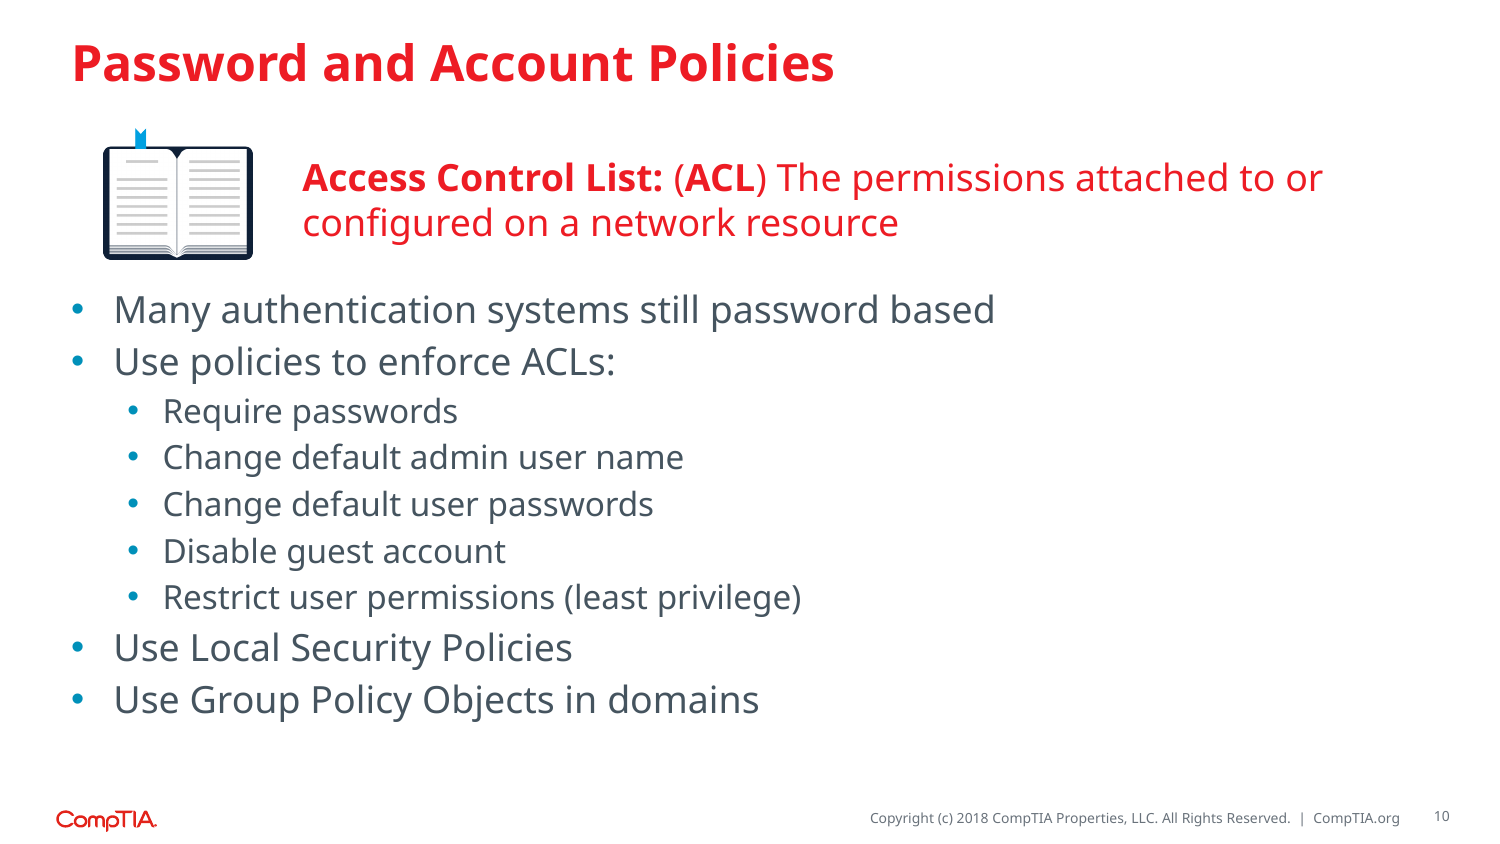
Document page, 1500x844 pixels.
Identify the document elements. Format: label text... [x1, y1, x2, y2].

title Password and Account Policies [56, 9, 1444, 114]
slide_number 10 [1407, 800, 1450, 835]
picture [103, 128, 253, 260]
list Access Control List: (ACL) The permissions attached to or configured on a network resource [287, 146, 1445, 241]
list Many authentication systems still password based Use policies to enforce ACLs: Require passwords Change default admin user name Change default user passwords Disable guest account Restrict user permissions (least privilege) Use Local Security Policies Use Group Policy Objects in domains [56, 278, 1444, 764]
